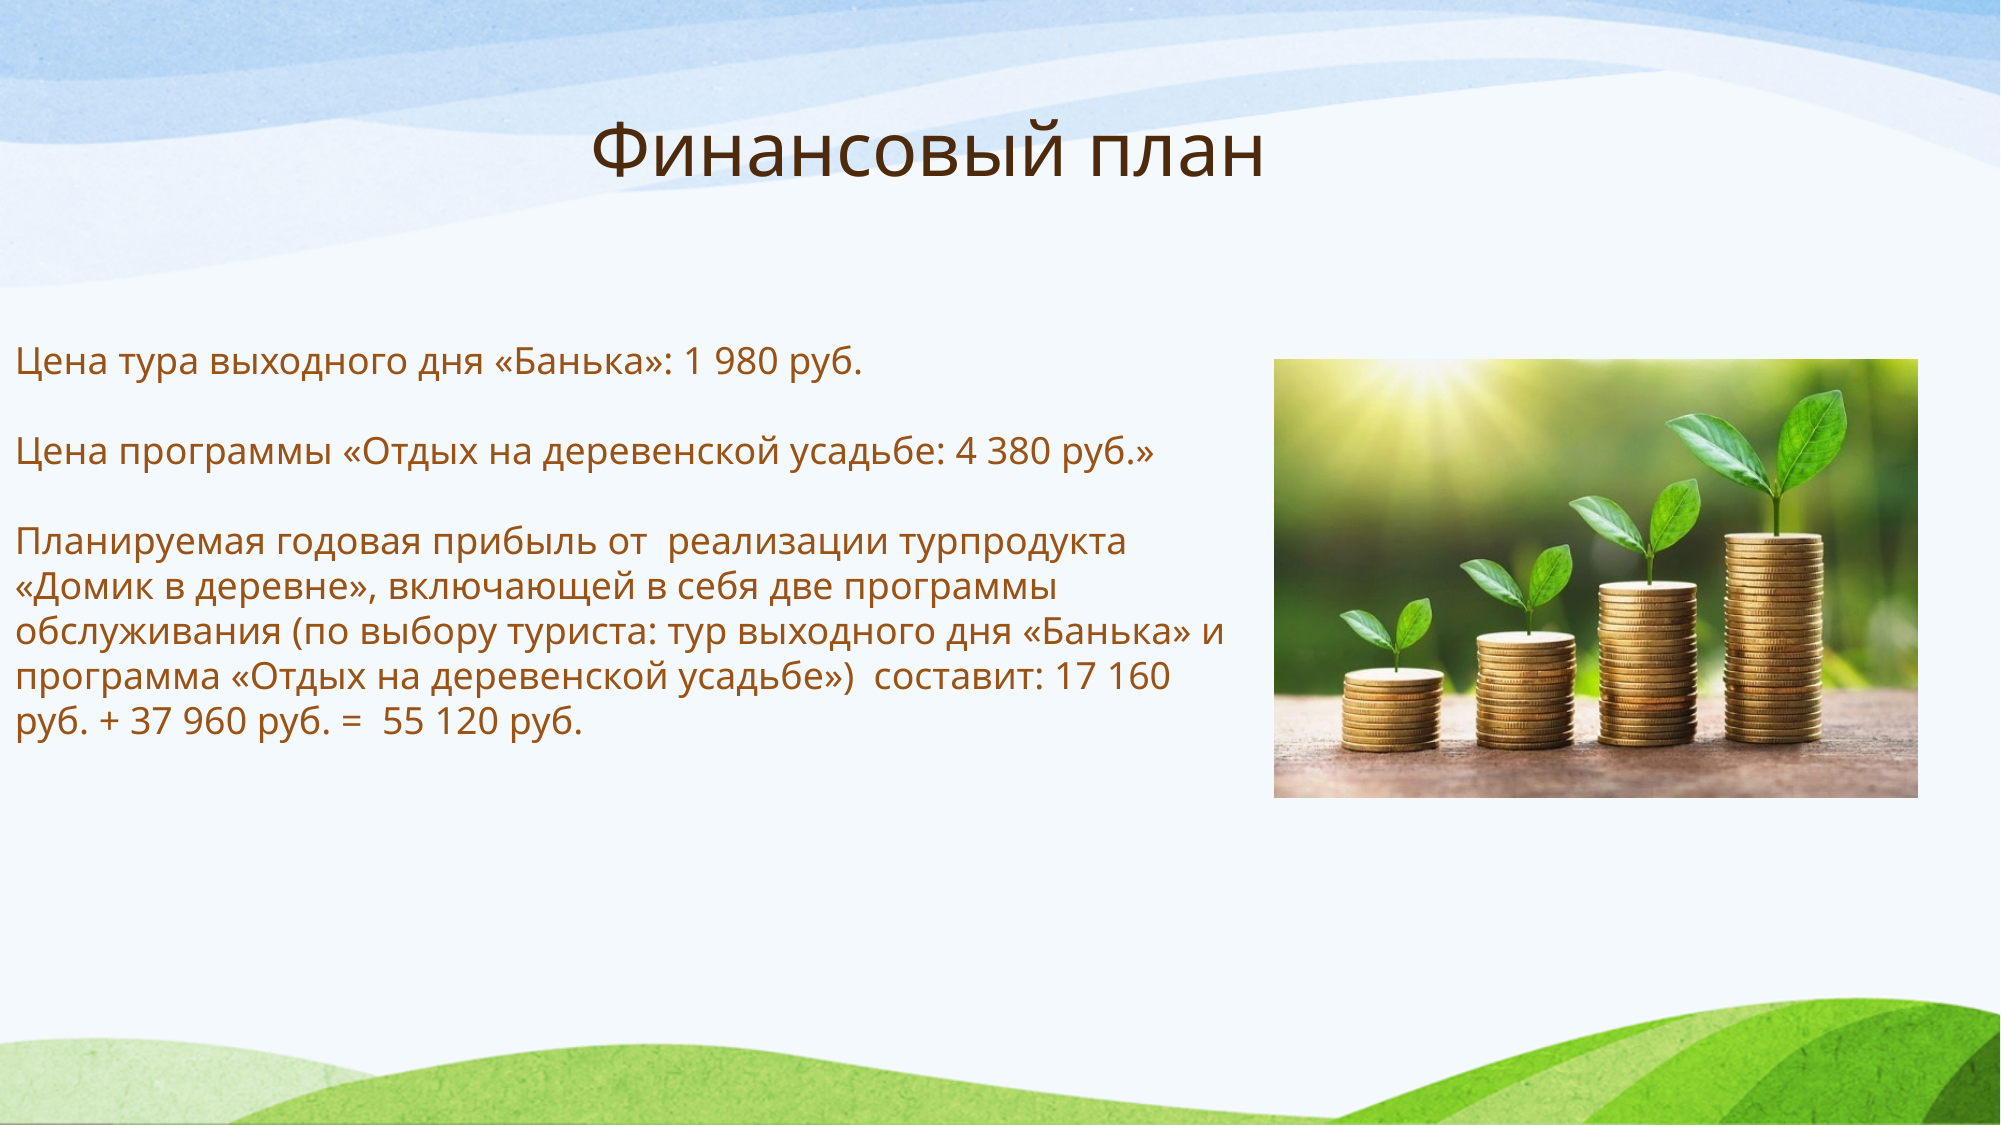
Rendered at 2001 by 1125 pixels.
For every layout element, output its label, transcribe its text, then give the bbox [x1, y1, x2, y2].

picture [0, 0, 2001, 1125]
title Финансовый план [103, 0, 1754, 200]
text_box Цена тура выходного дня «Банька»: 1 980 руб. Цена программы «Отдых на деревенской усадьбе: 4 380 руб.» Планируемая годовая прибыль от реализации турпродукта «Домик в деревне», включающей в себя две программы обслуживания (по выбору туриста: тур выходного дня «Банька» и программа «Отдых на деревенской усадьбе») составит: 17 160 руб. + 37 960 руб. = 55 120 руб. [0, 329, 1258, 795]
